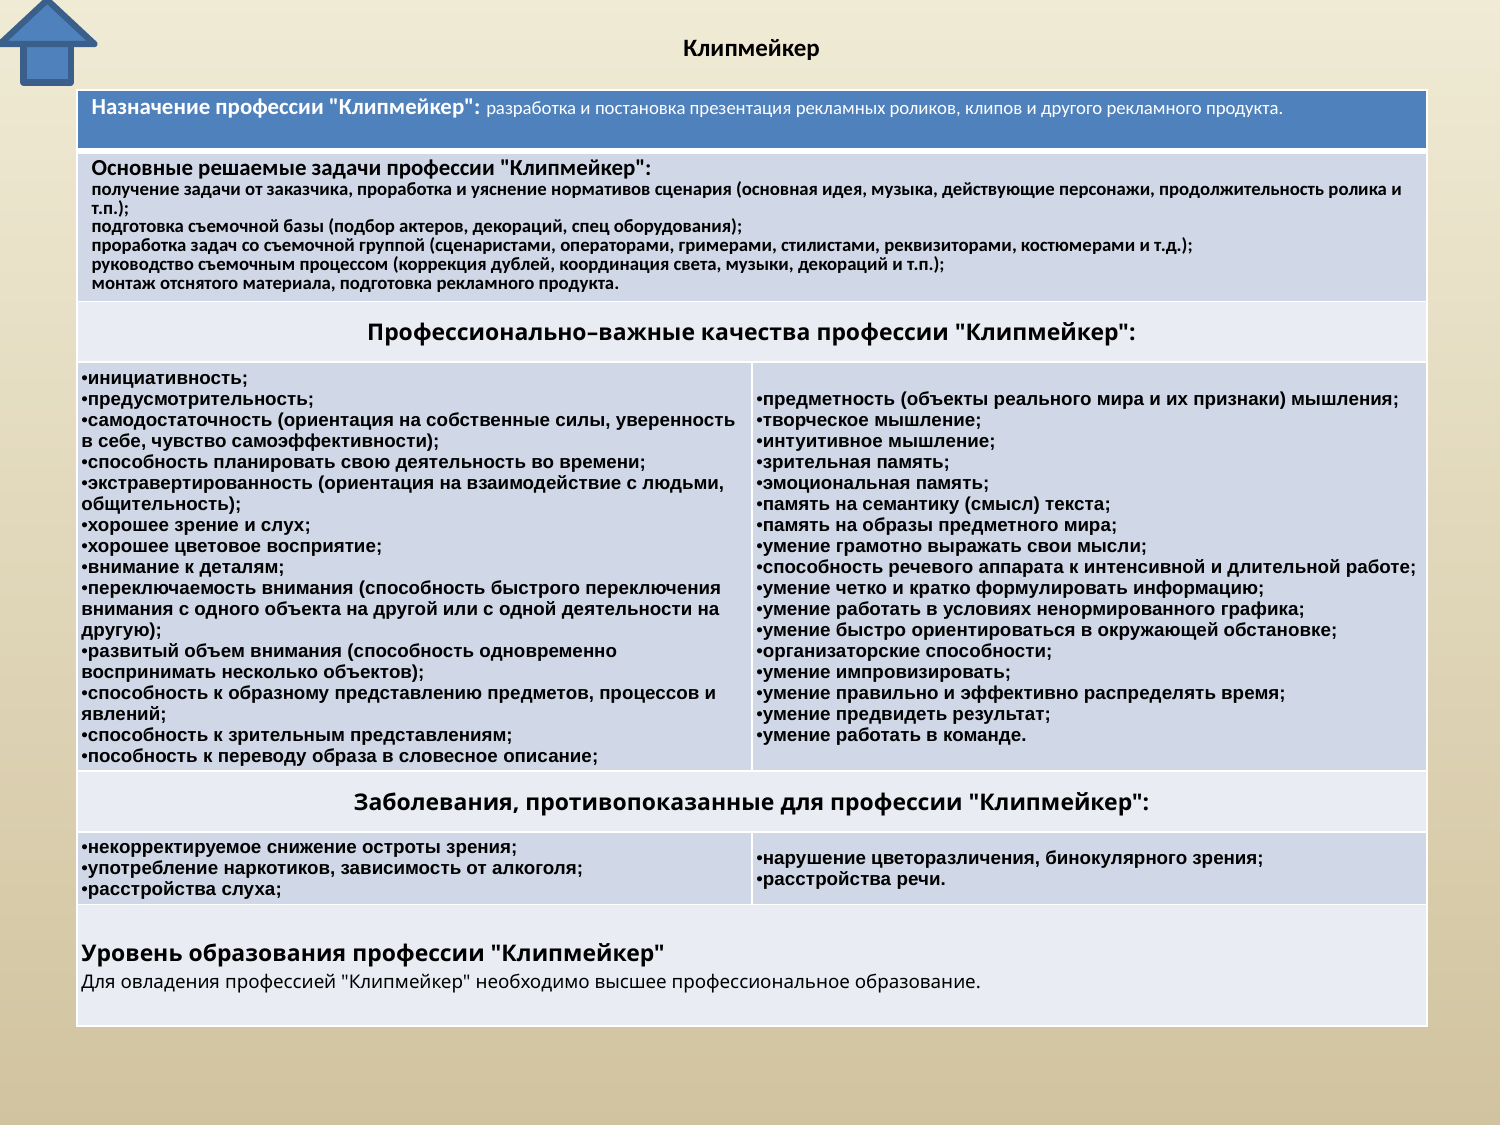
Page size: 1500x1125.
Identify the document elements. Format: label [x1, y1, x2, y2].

table_cell [78, 363, 751, 770]
table_cell [78, 905, 1426, 1025]
table_cell [78, 302, 1426, 361]
table_cell [753, 363, 1426, 770]
table_cell [78, 833, 751, 904]
table_header [78, 91, 1426, 148]
table_cell [78, 772, 1426, 831]
title [76, 0, 1427, 89]
text_box [0, 0, 94, 82]
table_cell [78, 154, 1426, 301]
table_cell [753, 833, 1426, 904]
